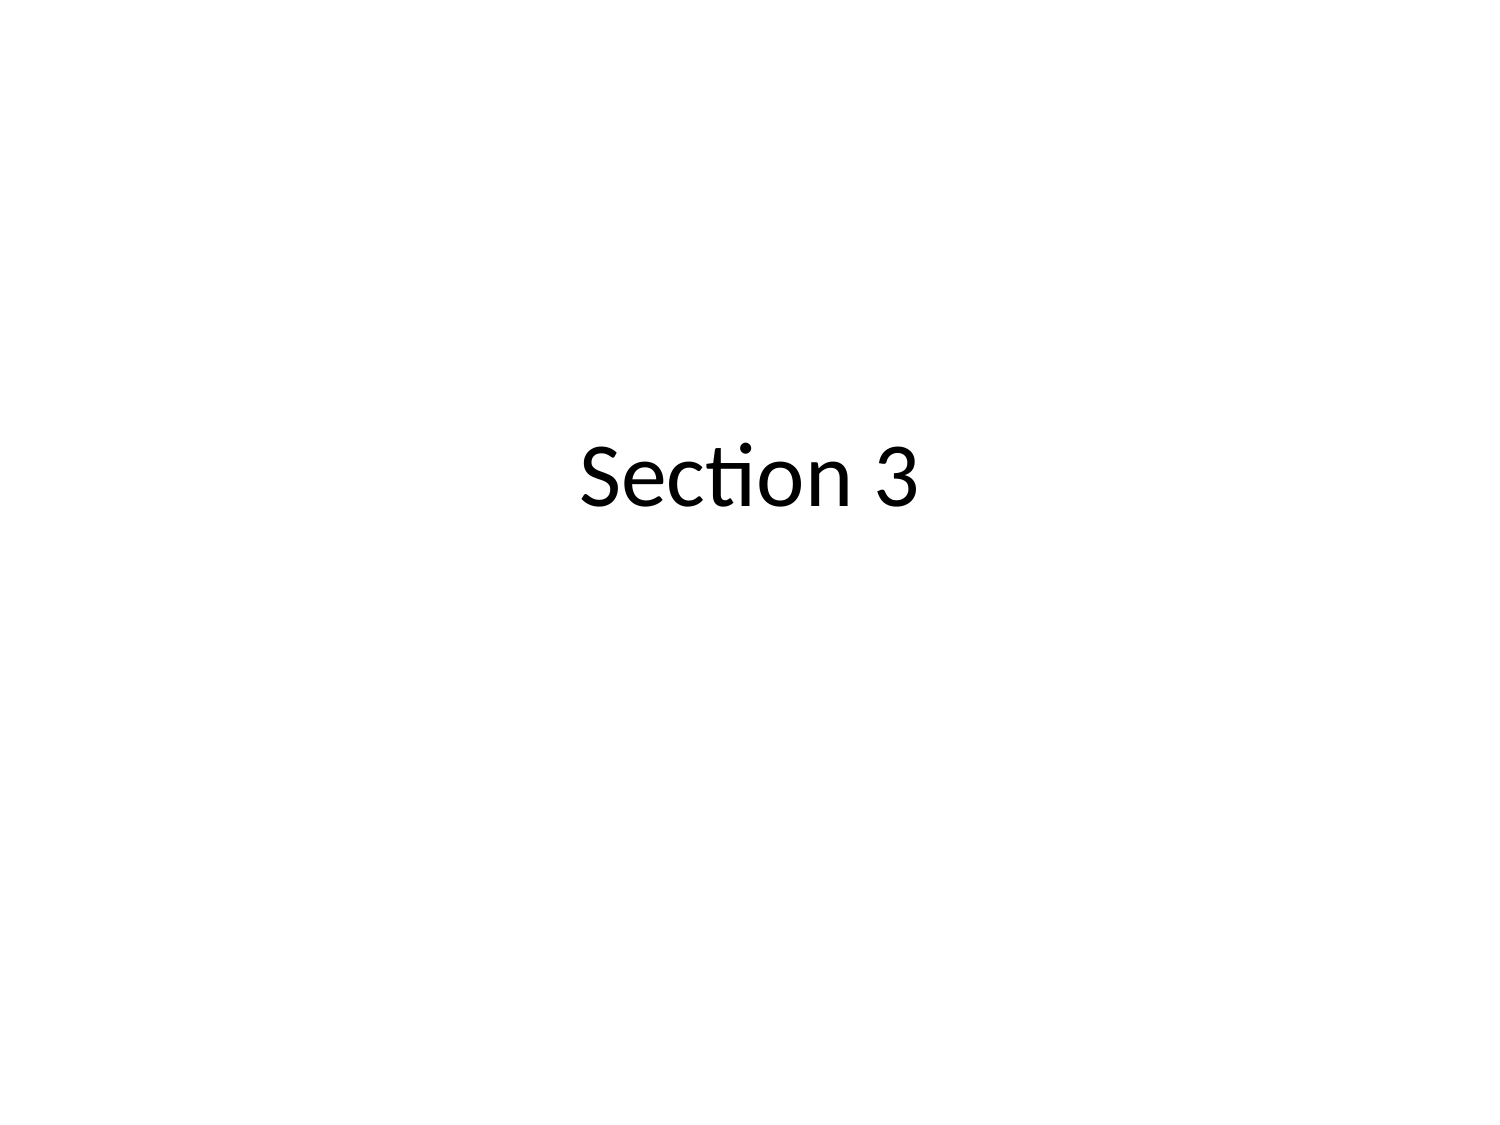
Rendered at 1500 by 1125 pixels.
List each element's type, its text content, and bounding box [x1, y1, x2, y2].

title Section 3 [112, 349, 1388, 591]
